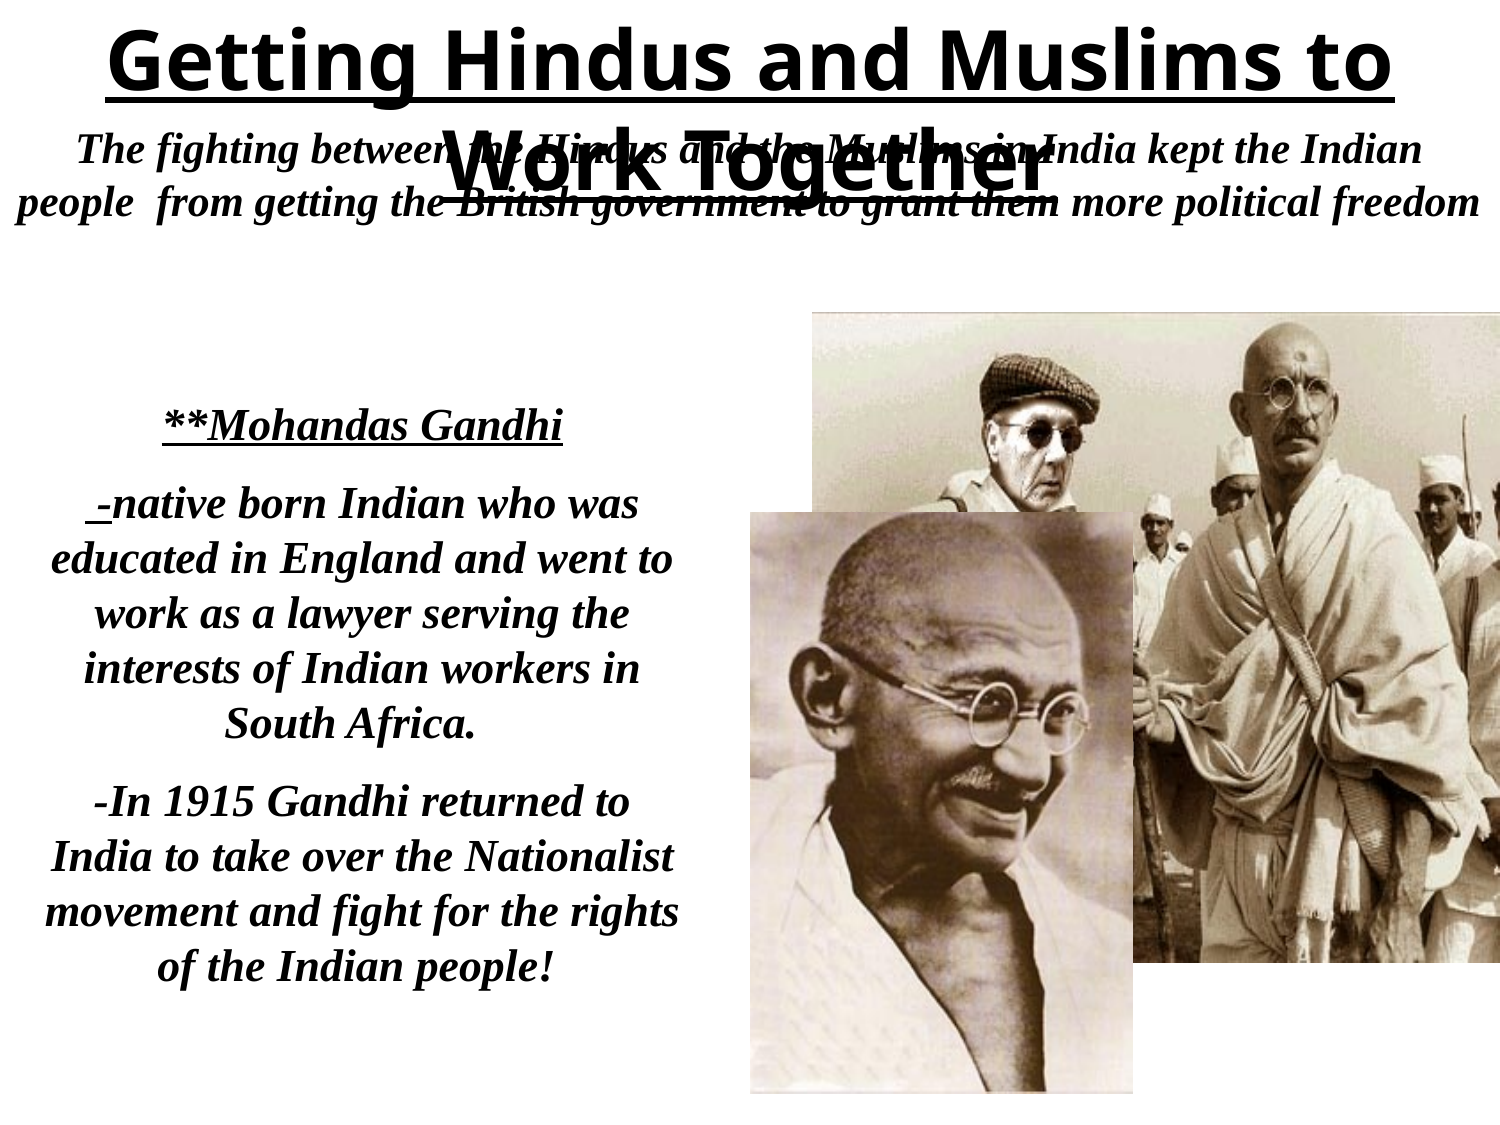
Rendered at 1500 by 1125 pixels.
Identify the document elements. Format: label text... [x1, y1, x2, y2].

text_box **Mohandas Gandhi -native born Indian who was educated in England and went to work as a lawyer serving the interests of Indian workers in South Africa. -In 1915 Gandhi returned to India to take over the Nationalist movement and fight for the rights of the Indian people! [24, 387, 700, 998]
text_box The fighting between the Hindus and the Muslims in India kept the Indian people from getting the British government to grant them more political freedom [0, 112, 1500, 233]
picture [749, 312, 1500, 1094]
text_box Getting Hindus and Muslims to Work Together [0, 0, 1500, 112]
